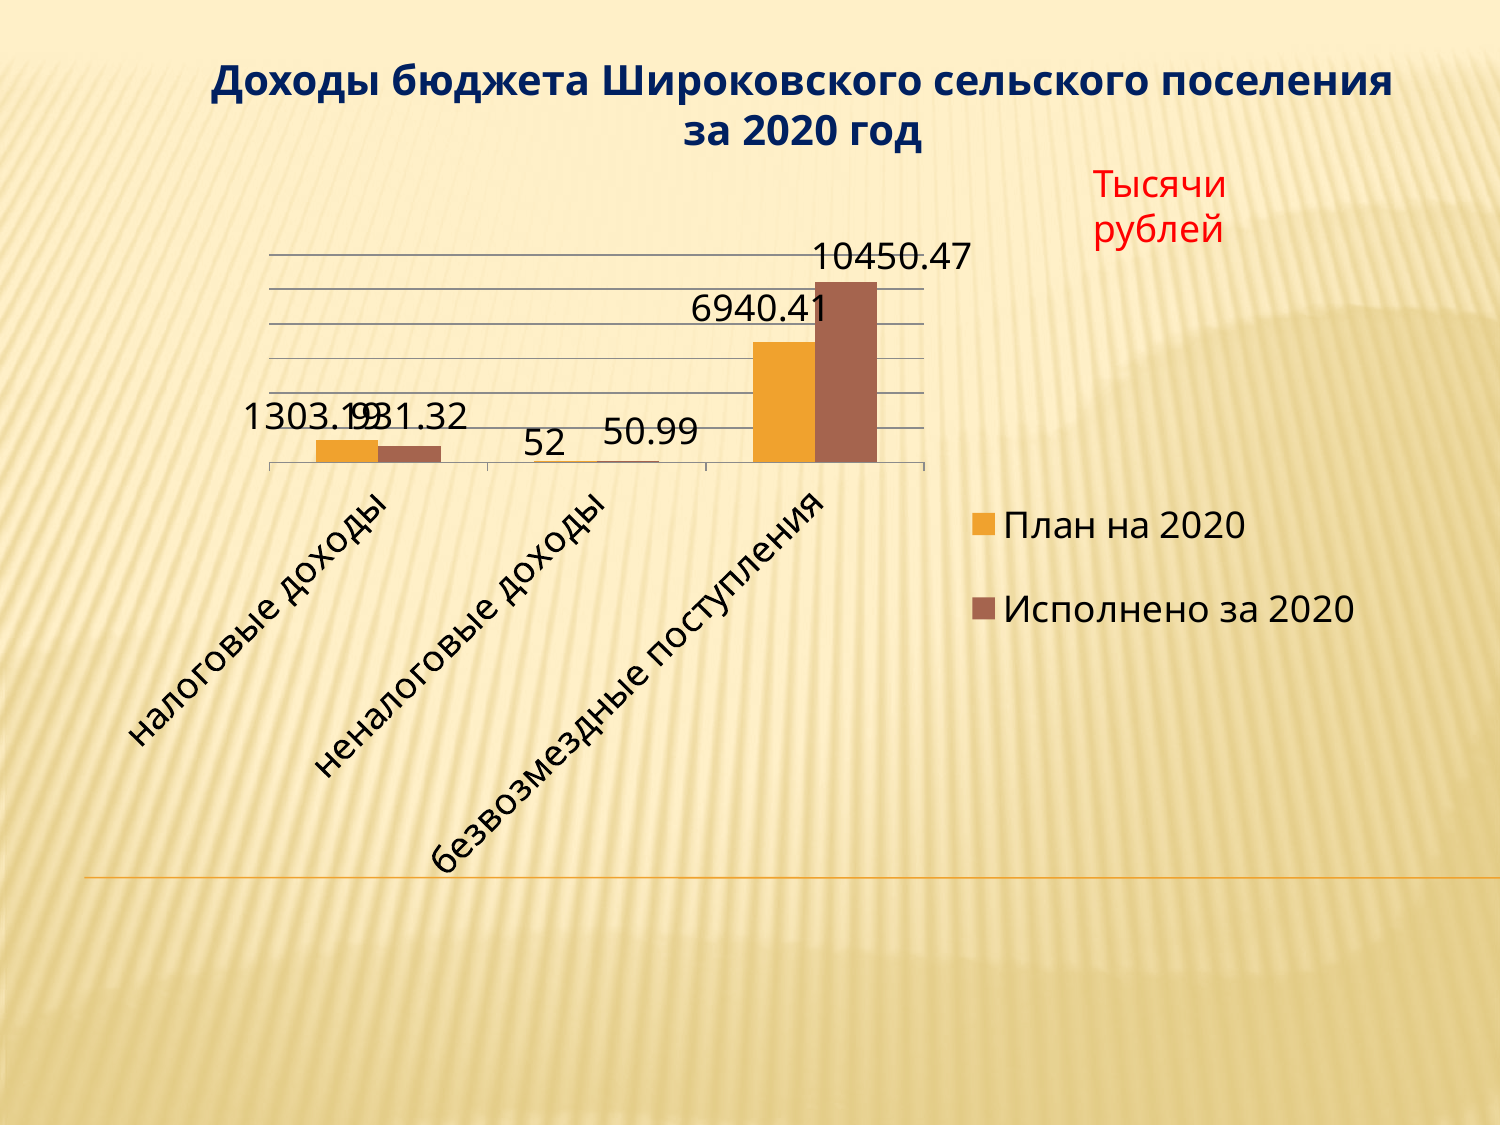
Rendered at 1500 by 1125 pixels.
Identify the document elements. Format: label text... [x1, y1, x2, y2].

chart [81, 228, 1372, 891]
text_box Тысячи рублей [1078, 152, 1348, 227]
text_box Доходы бюджета Широковского сельского поселения за 2020 год [175, 46, 1430, 162]
